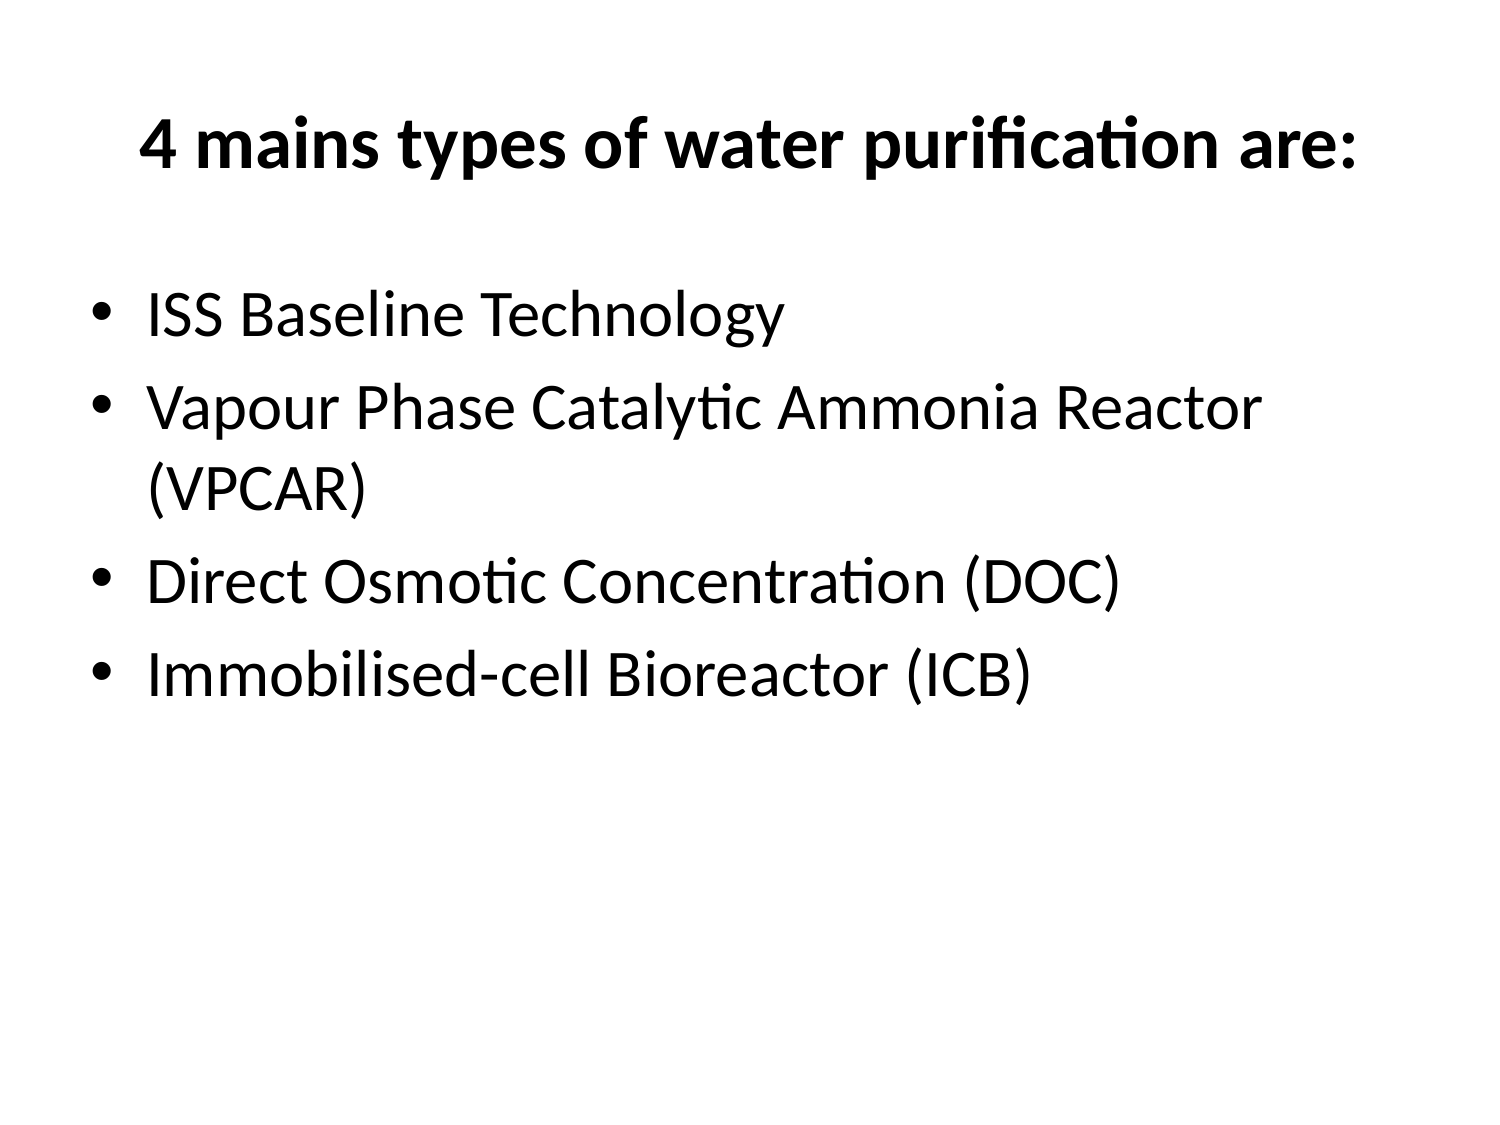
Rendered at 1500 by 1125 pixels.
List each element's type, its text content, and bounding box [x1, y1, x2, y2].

list ISS Baseline Technology Vapour Phase Catalytic Ammonia Reactor (VPCAR) Direct Osmotic Concentration (DOC) Immobilised-cell Bioreactor (ICB) [75, 262, 1425, 1005]
title 4 mains types of water purification are: [75, 45, 1425, 233]
